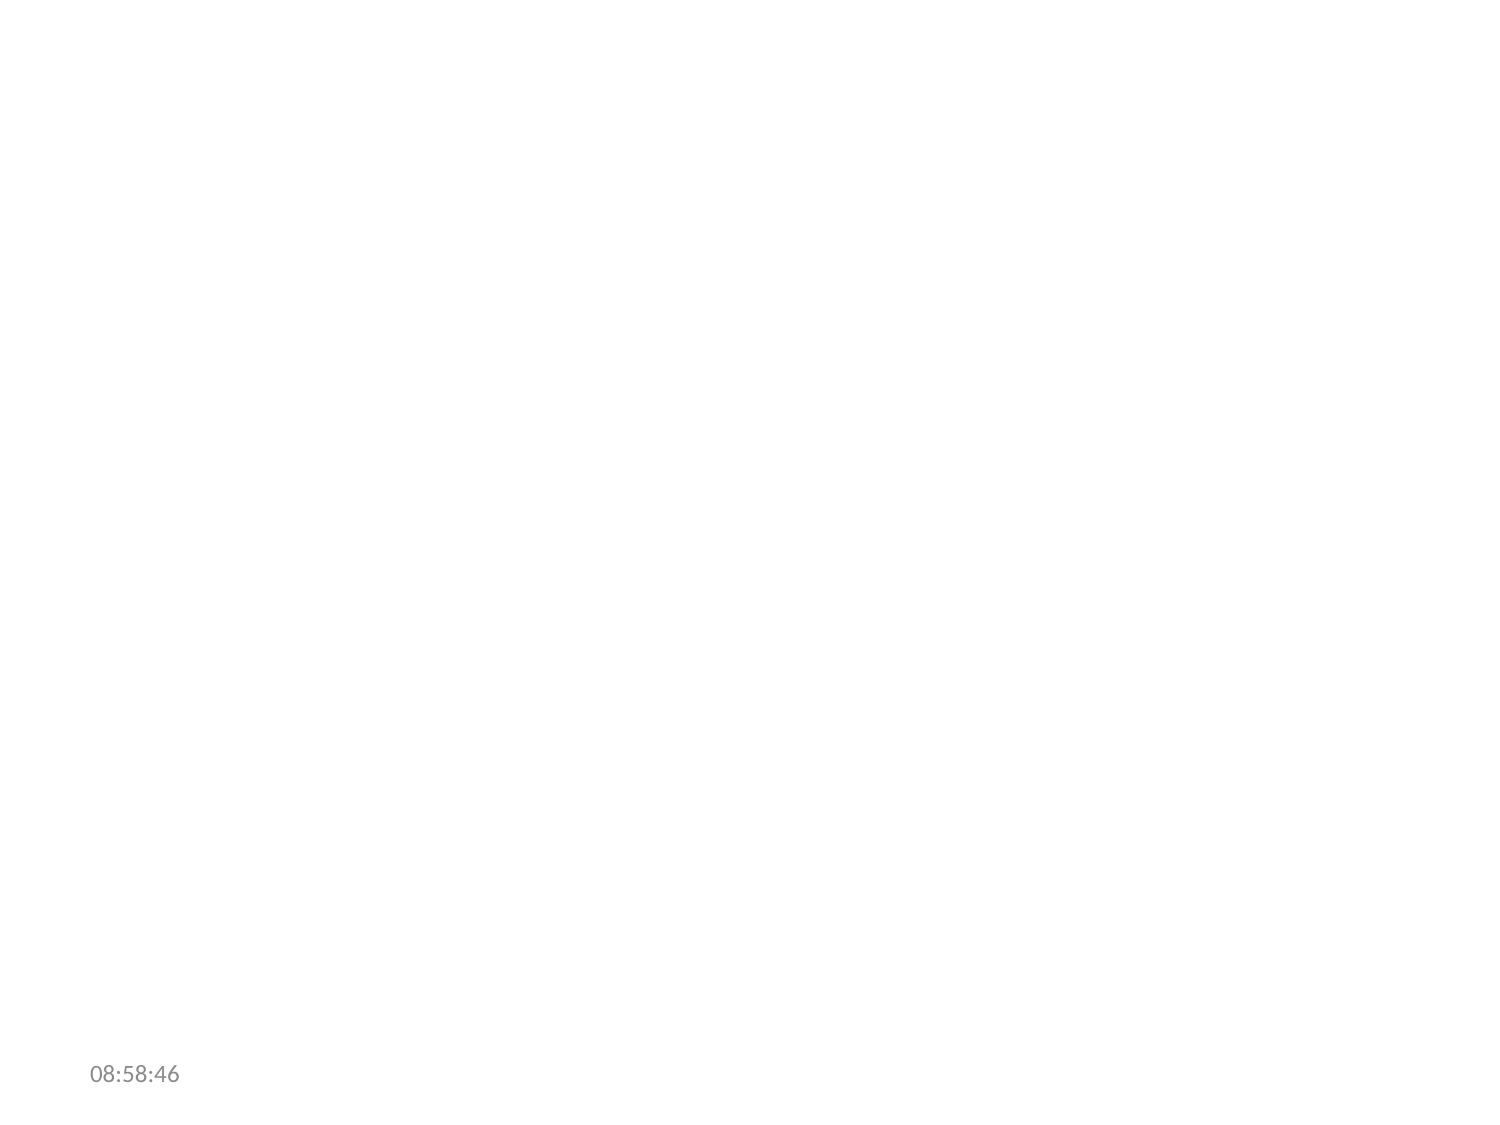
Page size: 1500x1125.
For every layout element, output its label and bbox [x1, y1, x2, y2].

slide_number [75, 1042, 425, 1103]
